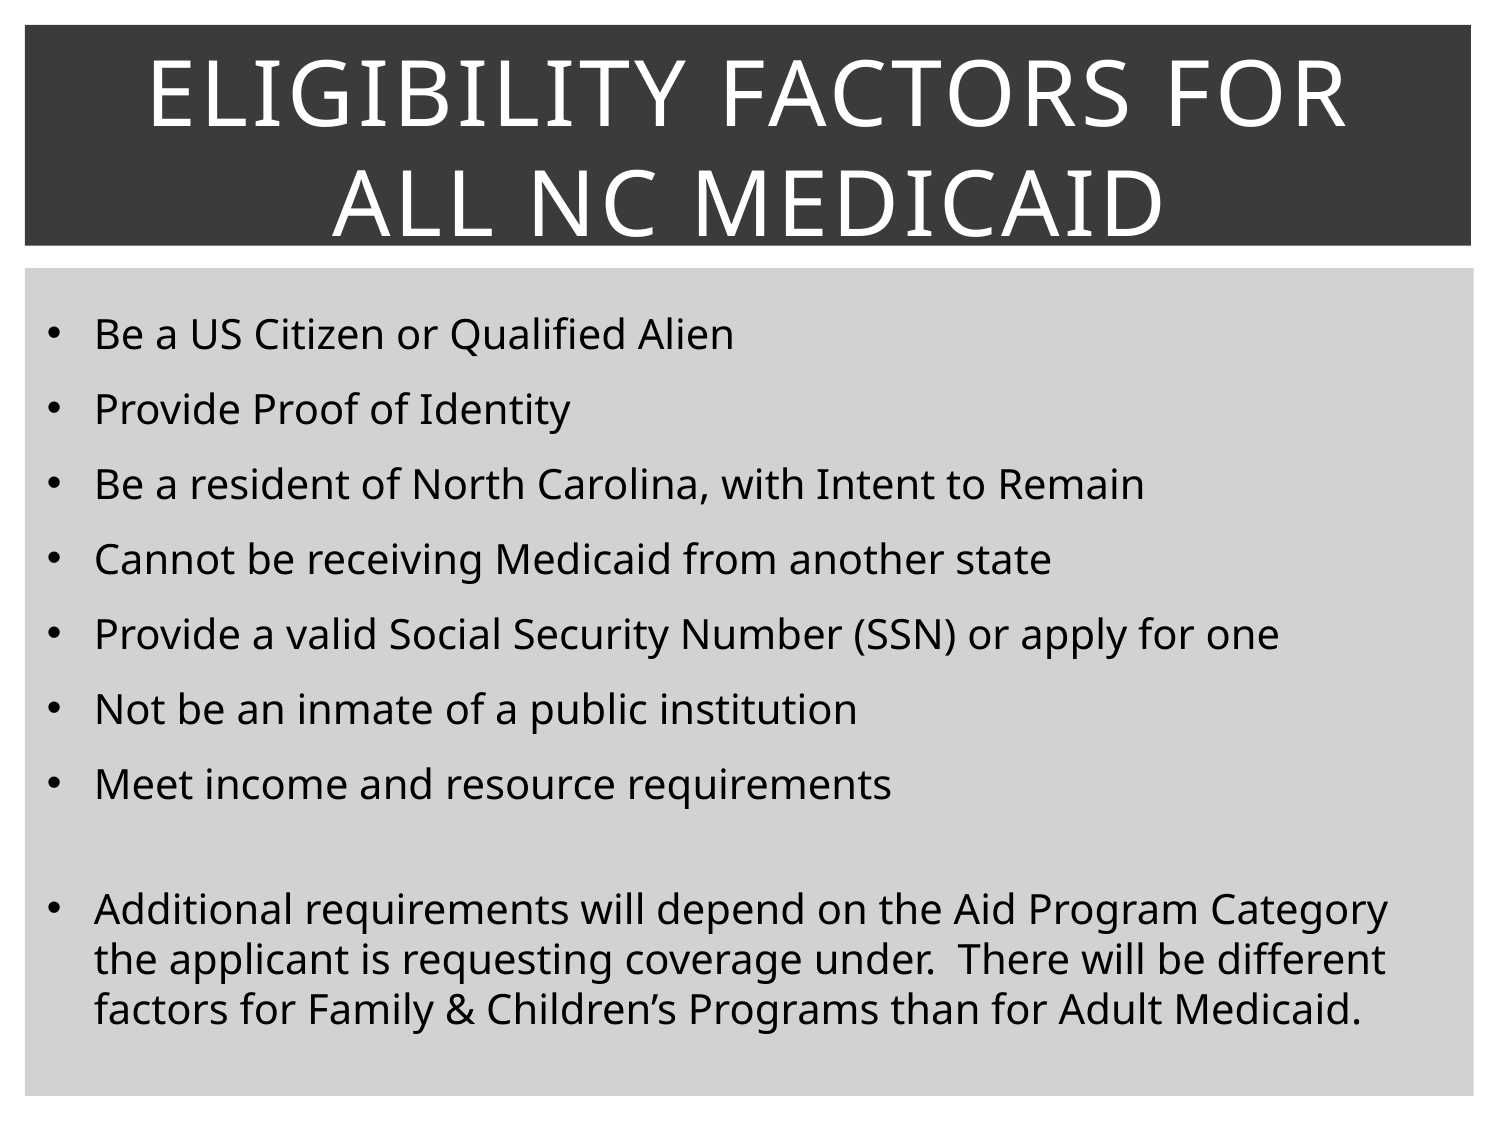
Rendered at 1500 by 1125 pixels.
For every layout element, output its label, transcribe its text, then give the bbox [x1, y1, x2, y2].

text_box Be a US Citizen or Qualified Alien Provide Proof of Identity Be a resident of North Carolina, with Intent to Remain Cannot be receiving Medicaid from another state Provide a valid Social Security Number (SSN) or apply for one Not be an inmate of a public institution Meet income and resource requirements Additional requirements will depend on the Aid Program Category the applicant is requesting coverage under. There will be different factors for Family & Children’s Programs than for Adult Medicaid. [32, 275, 1458, 1040]
title Eligibility factors for all NC Medicaid [62, 58, 1438, 232]
